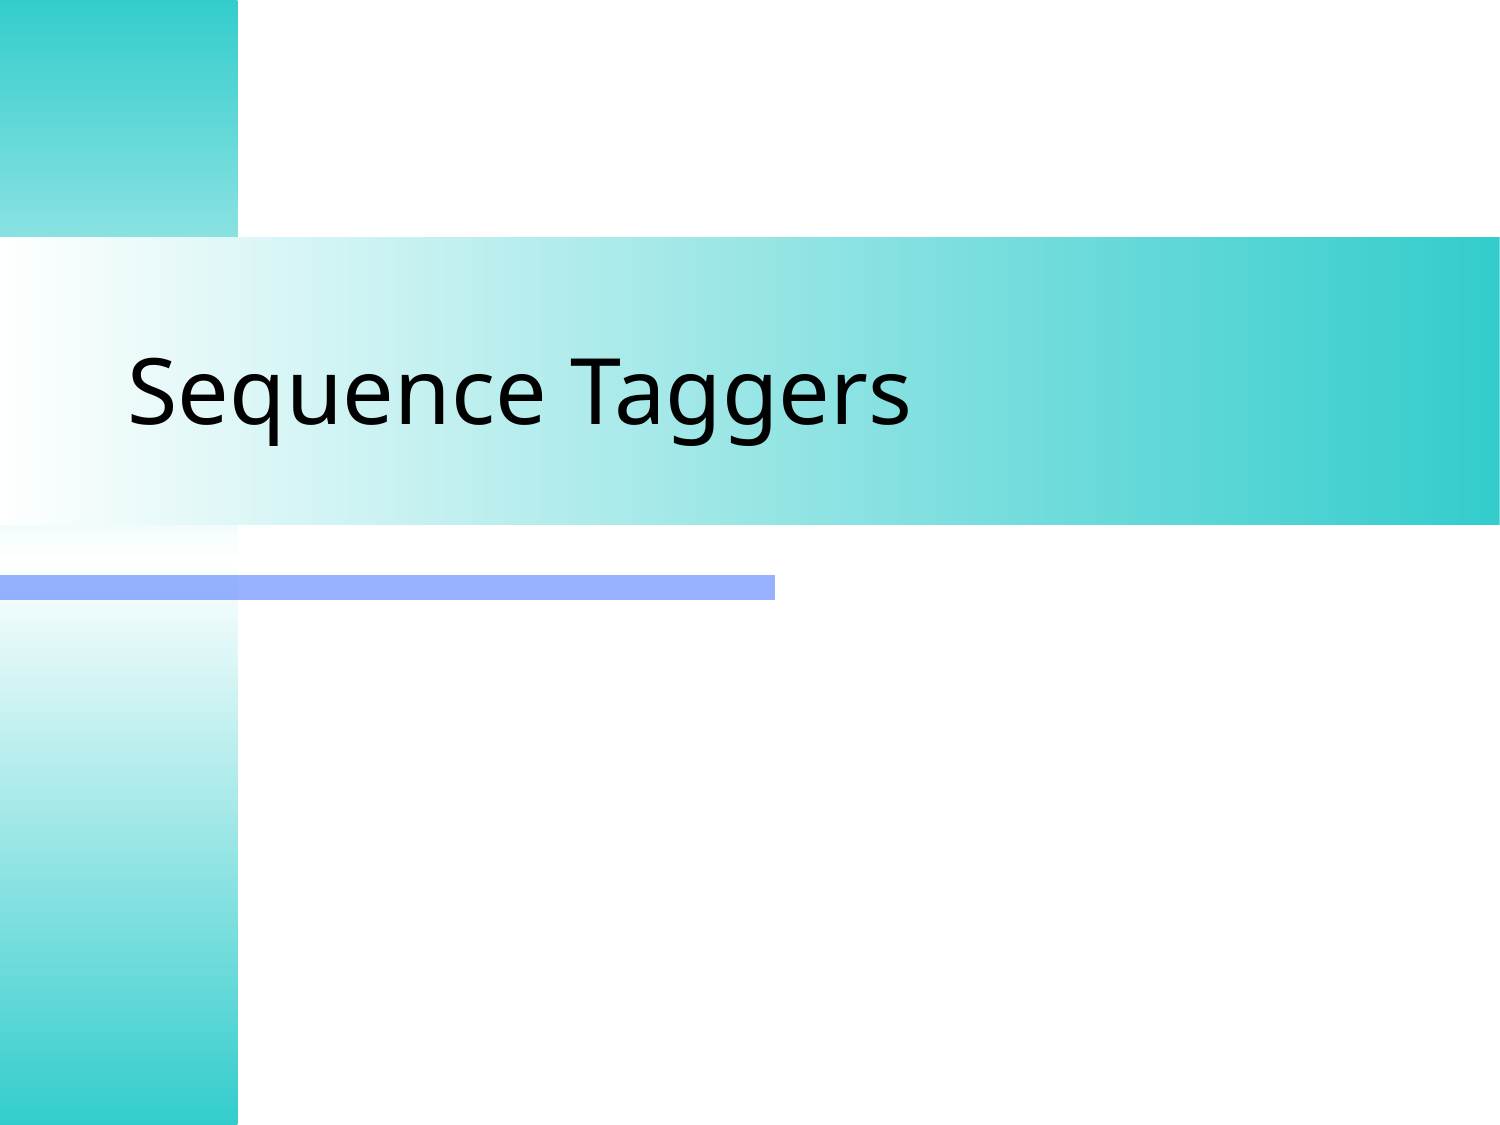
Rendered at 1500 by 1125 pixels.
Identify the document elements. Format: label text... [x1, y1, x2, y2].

title Sequence Taggers [112, 274, 1388, 501]
